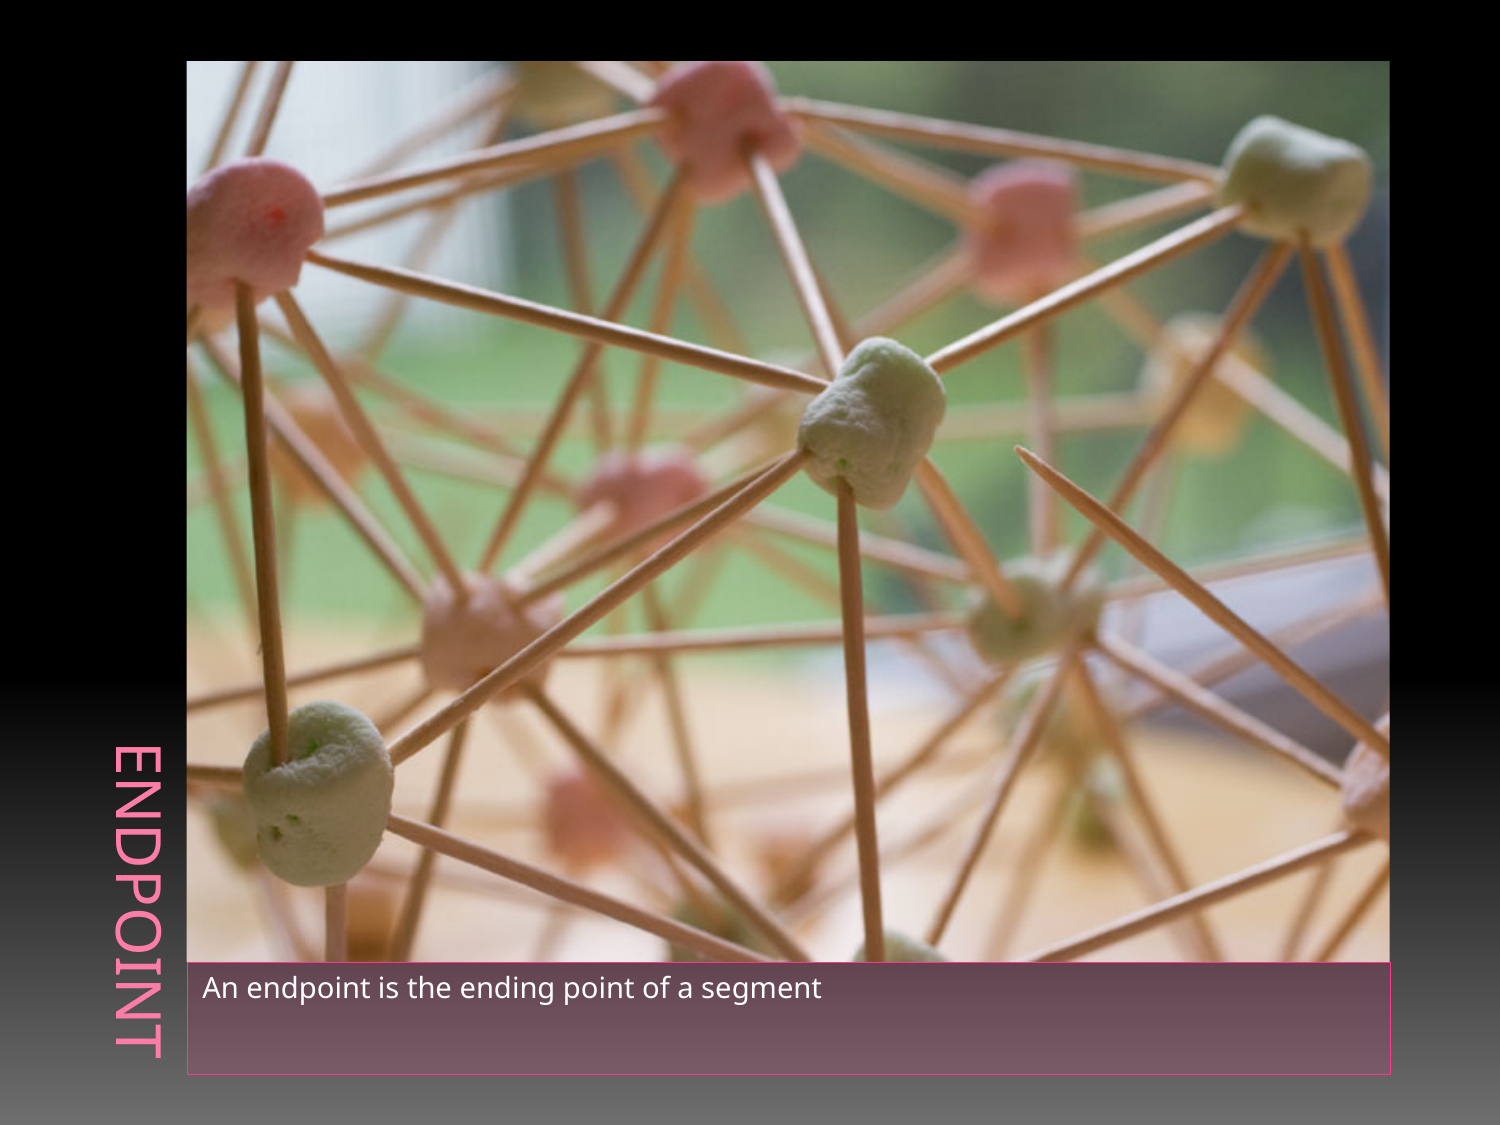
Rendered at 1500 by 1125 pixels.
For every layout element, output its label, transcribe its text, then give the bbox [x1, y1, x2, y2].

title Endpoint [36, 24, 186, 1075]
list An endpoint is the ending point of a segment [187, 962, 1391, 1075]
picture [186, 61, 1390, 962]
